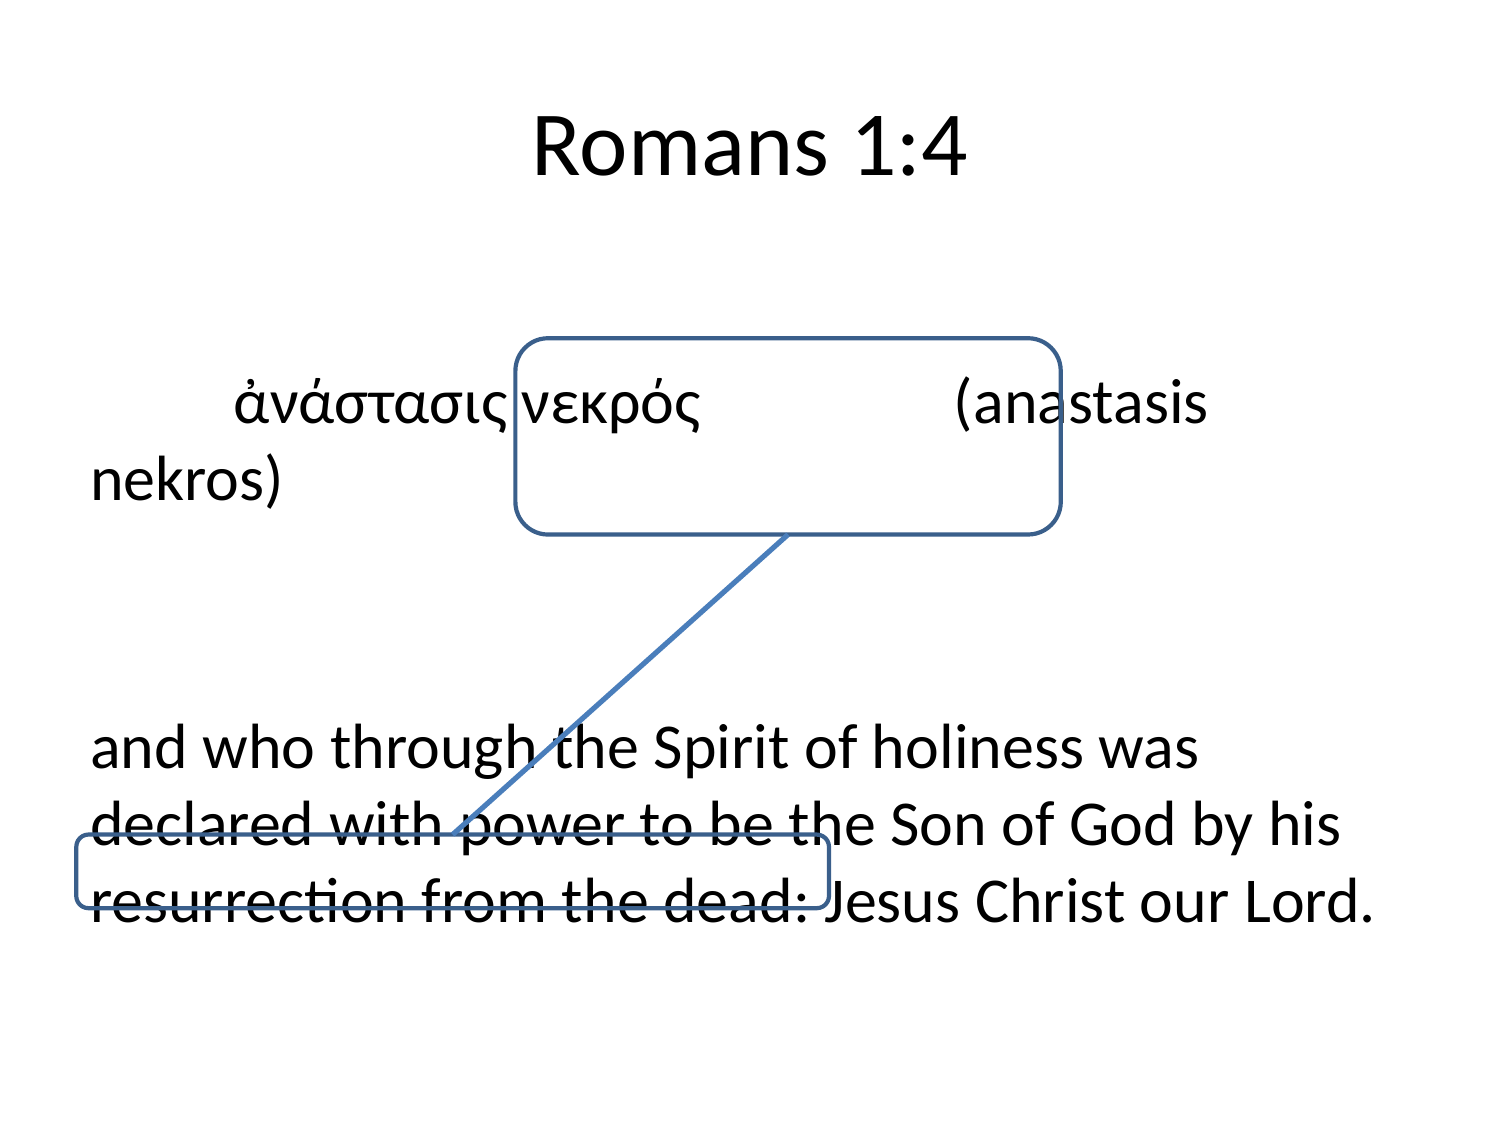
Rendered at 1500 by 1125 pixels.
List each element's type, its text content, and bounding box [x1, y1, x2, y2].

text_box [513, 336, 1063, 537]
list ἀνάστασις νεκρός (anastasis nekros) and who through the Spirit of holiness was declared with power to be the Son of God by his resurrection from the dead: Jesus Christ our Lord. [75, 262, 1425, 1005]
text_box [74, 832, 832, 911]
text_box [452, 534, 789, 835]
title Romans 1:4 [75, 45, 1425, 233]
